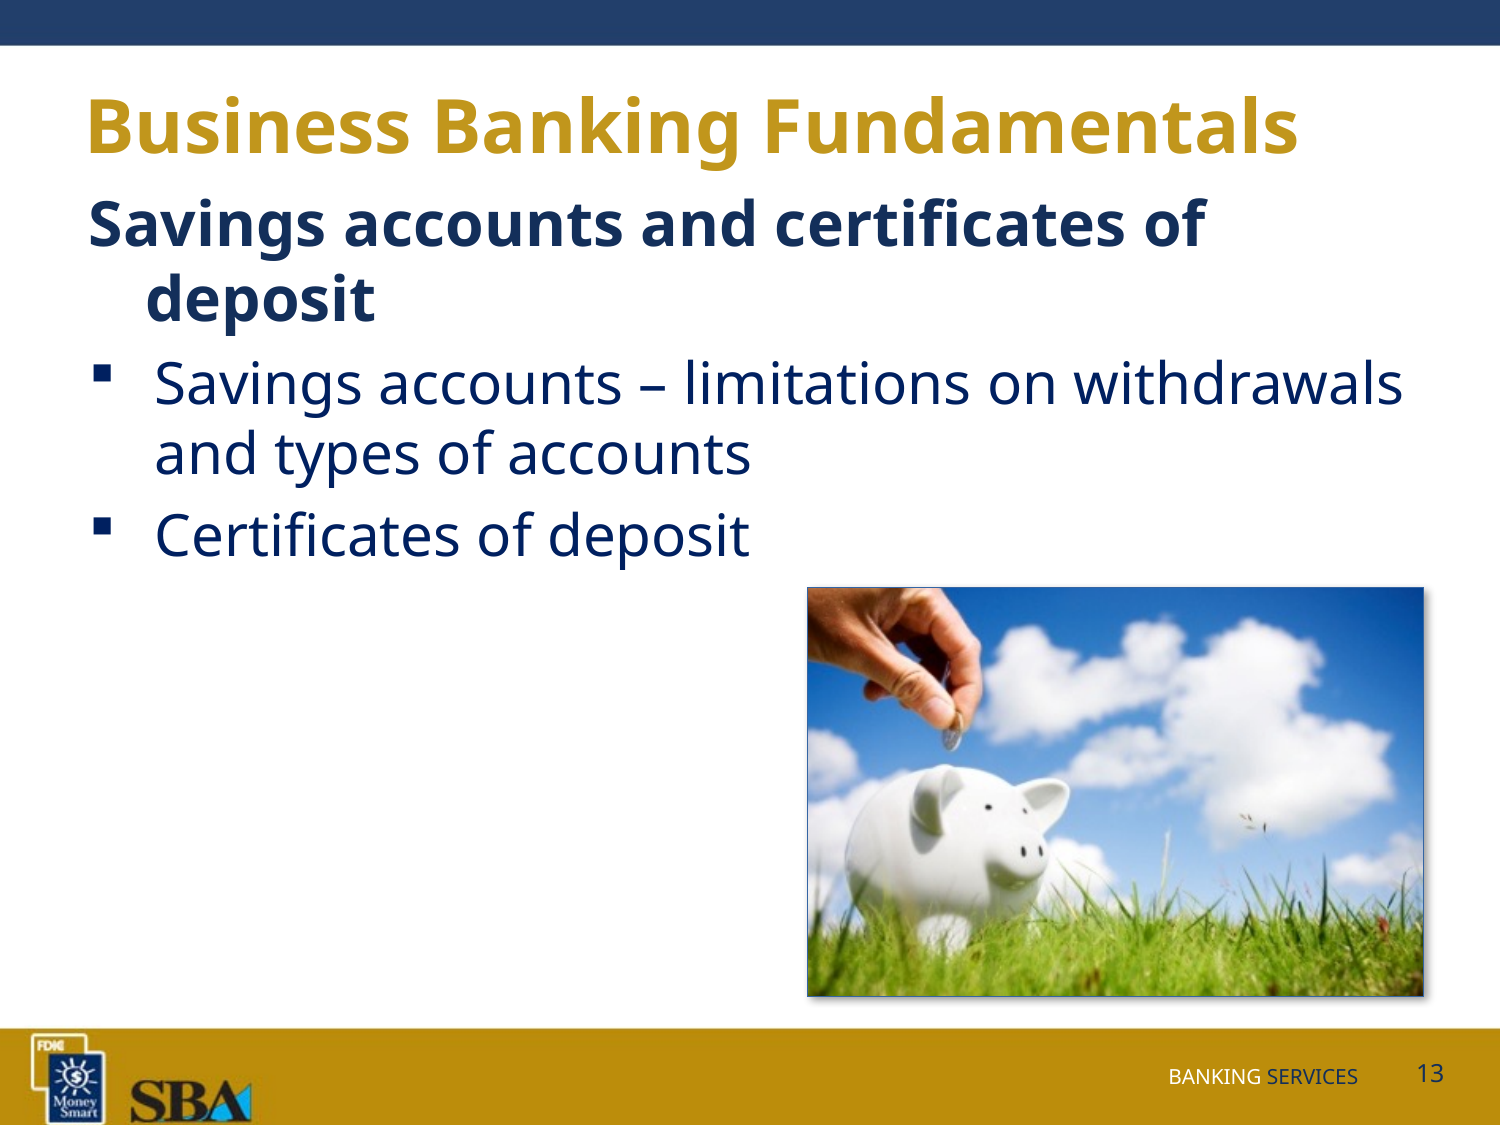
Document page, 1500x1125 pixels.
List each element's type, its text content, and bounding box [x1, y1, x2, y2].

title Business Banking Fundamentals [83, 78, 1435, 180]
list Savings accounts and certificates of deposit Savings accounts – limitations on withdrawals and types of accounts Certificates of deposit [88, 183, 1426, 885]
picture [0, 0, 1500, 1125]
